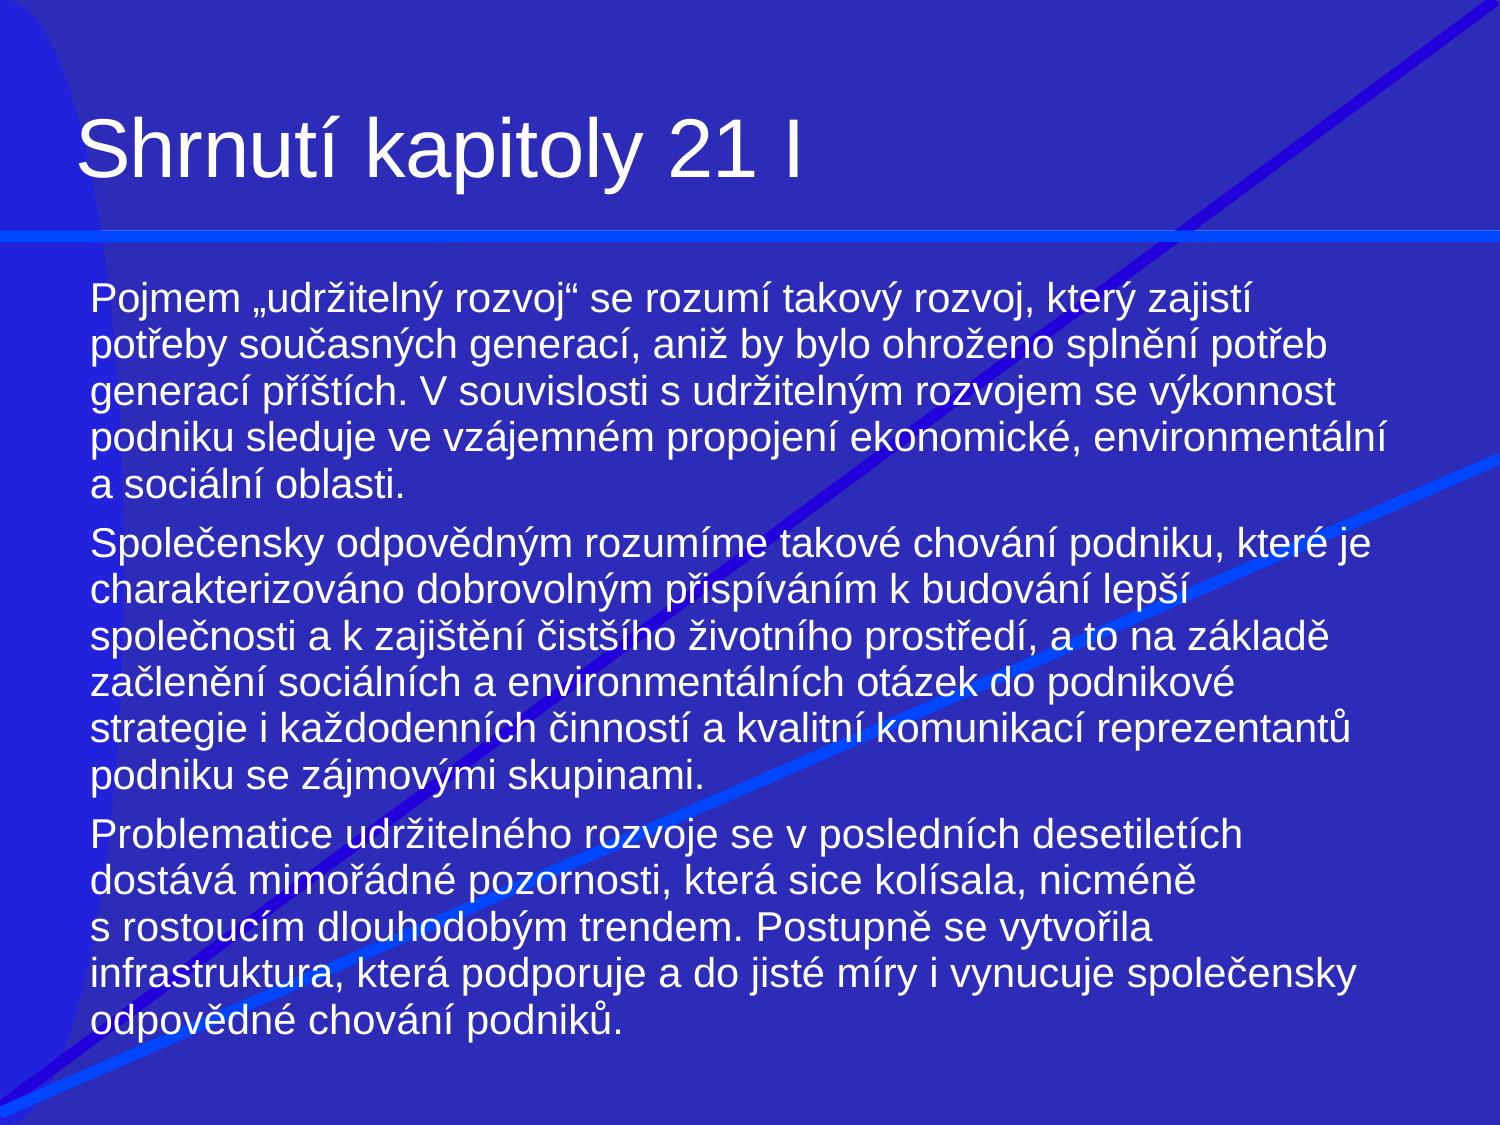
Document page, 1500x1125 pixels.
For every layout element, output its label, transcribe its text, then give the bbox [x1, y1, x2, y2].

list Pojmem „udržitelný rozvoj“ se rozumí takový rozvoj, který zajistí potřeby současných generací, aniž by bylo ohroženo splnění potřeb generací příštích. V souvislosti s udržitelným rozvojem se výkonnost podniku sleduje ve vzájemném propojení ekonomické, environmentální a sociální oblasti. Společensky odpovědným rozumíme takové chování podniku, které je charakterizováno dobrovolným přispíváním k budování lepší společnosti a k zajištění čistšího životního prostředí, a to na základě začlenění sociálních a environmentálních otázek do podnikové strategie i každodenních činností a kvalitní komunikací reprezentantů podniku se zájmovými skupinami. Problematice udržitelného rozvoje se v posledních desetiletích dostává mimořádné pozornosti, která sice kolísala, nicméně s rostoucím dlouhodobým trendem. Postupně se vytvořila infrastruktura, která podporuje a do jisté míry i vynucuje společensky odpovědné chování podniků. [87, 275, 1413, 1044]
title Shrnutí kapitoly 21 I [72, 43, 1428, 283]
